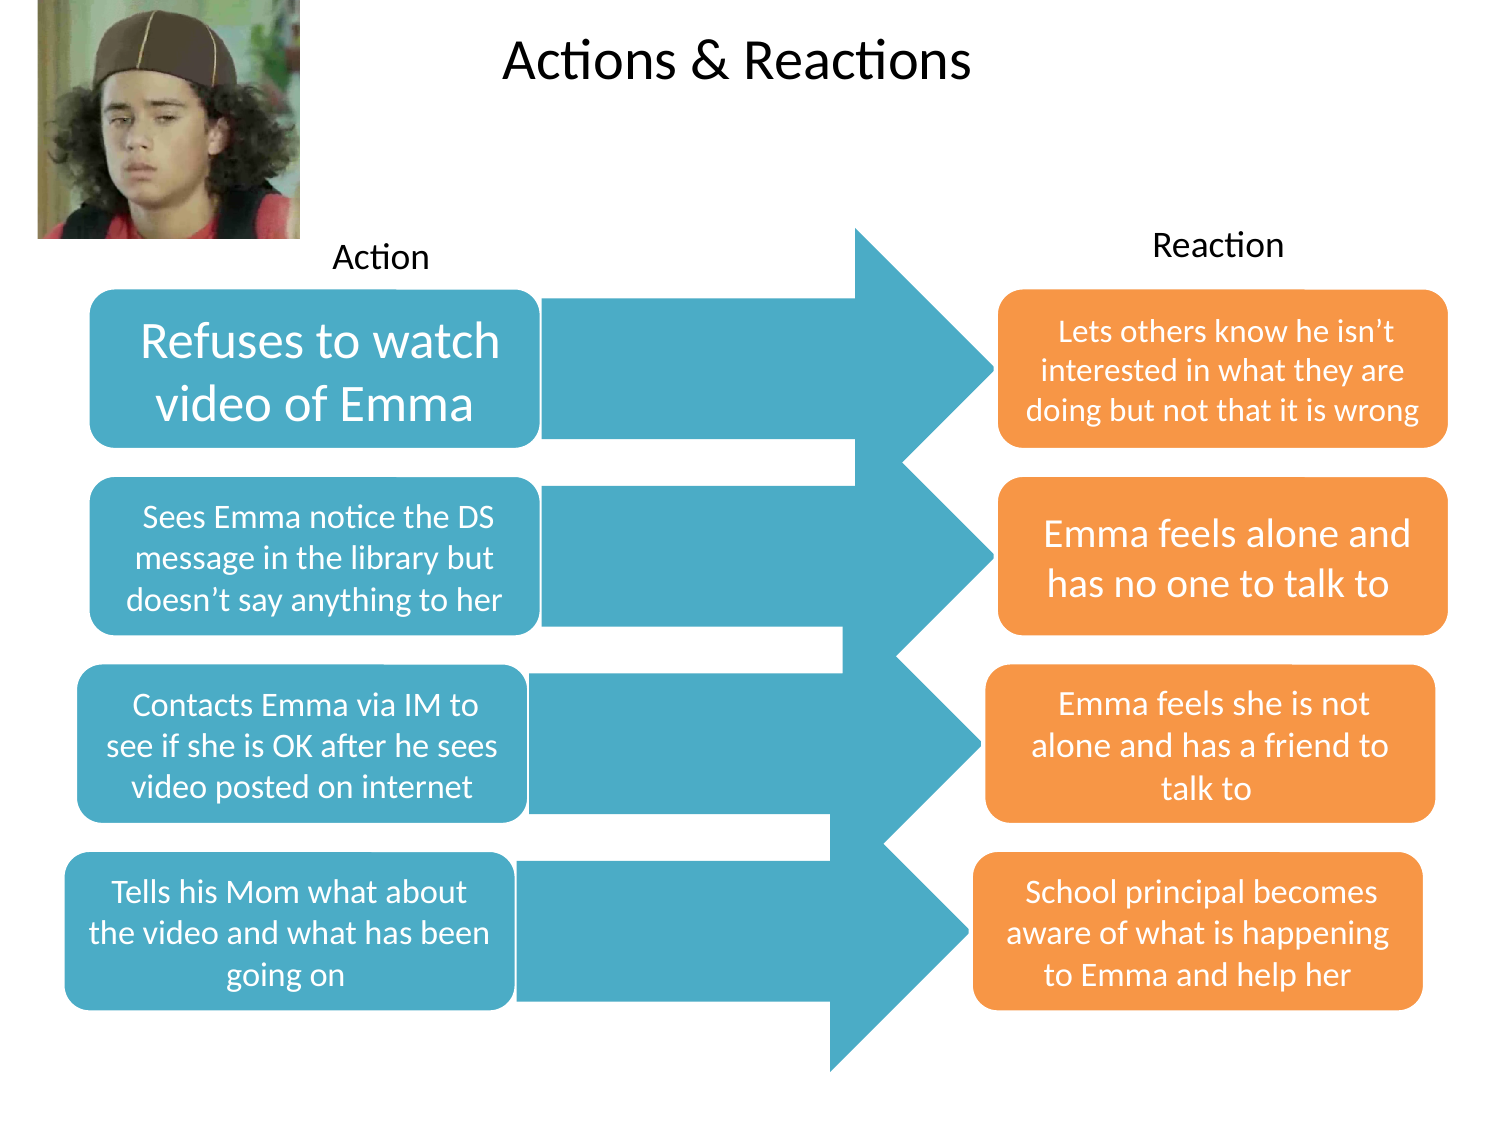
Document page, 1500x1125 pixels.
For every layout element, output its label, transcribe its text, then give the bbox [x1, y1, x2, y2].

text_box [87, 474, 1451, 638]
text_box Action [224, 224, 538, 285]
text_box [62, 849, 1426, 1013]
picture [37, 0, 301, 239]
title Actions & Reactions [301, 0, 1413, 150]
text_box Reaction [1112, 212, 1325, 273]
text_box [87, 287, 1451, 451]
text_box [74, 662, 1438, 826]
